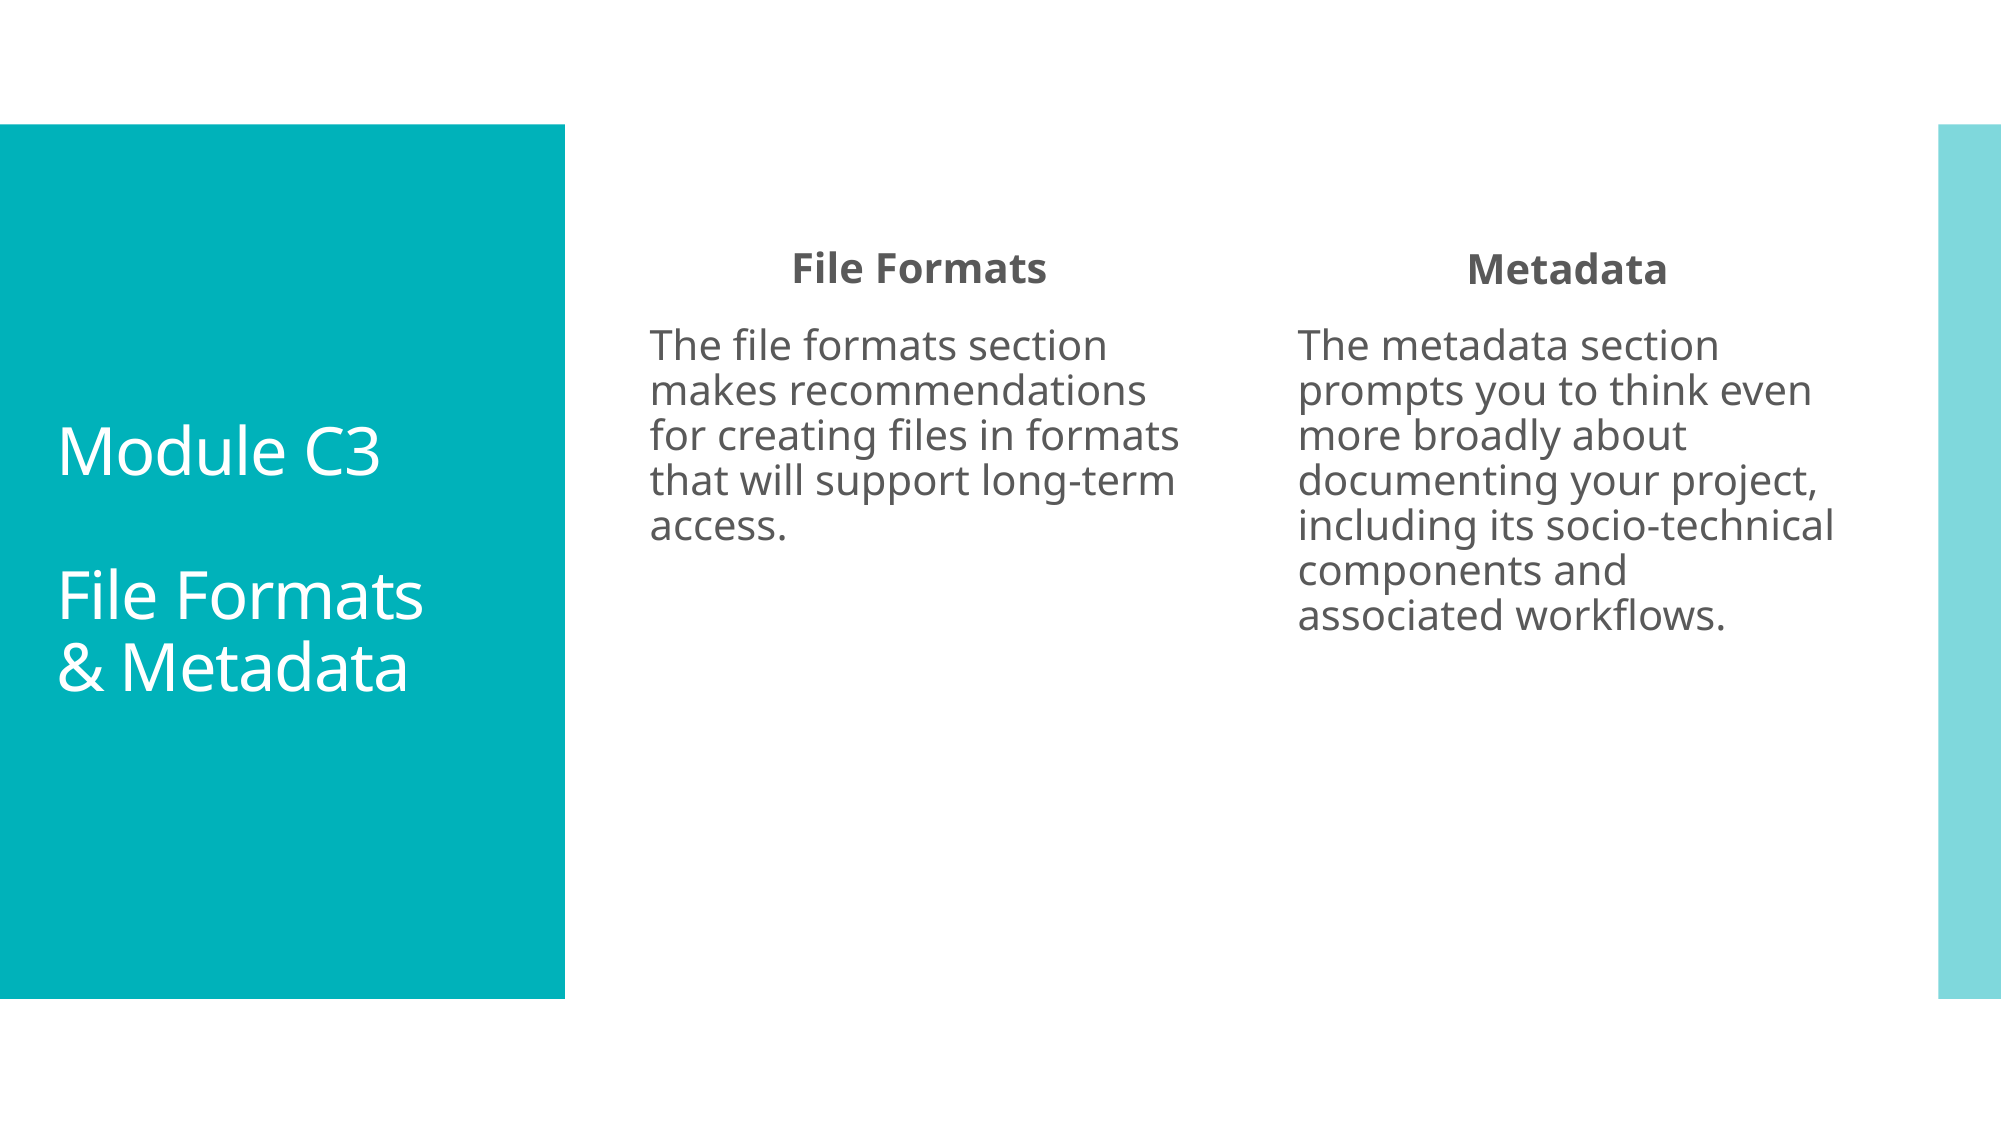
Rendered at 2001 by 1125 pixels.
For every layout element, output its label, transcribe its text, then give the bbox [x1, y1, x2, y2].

list The file formats section makes recommendations for creating files in formats that will support long-term access. [634, 316, 1205, 977]
list The metadata section prompts you to think even more broadly about documenting your project, including its socio-technical components and associated workflows. [1282, 316, 1853, 977]
title Module C3 File Formats & Metadata [41, 184, 525, 940]
list File Formats [634, 167, 1205, 301]
list Metadata [1282, 167, 1853, 302]
